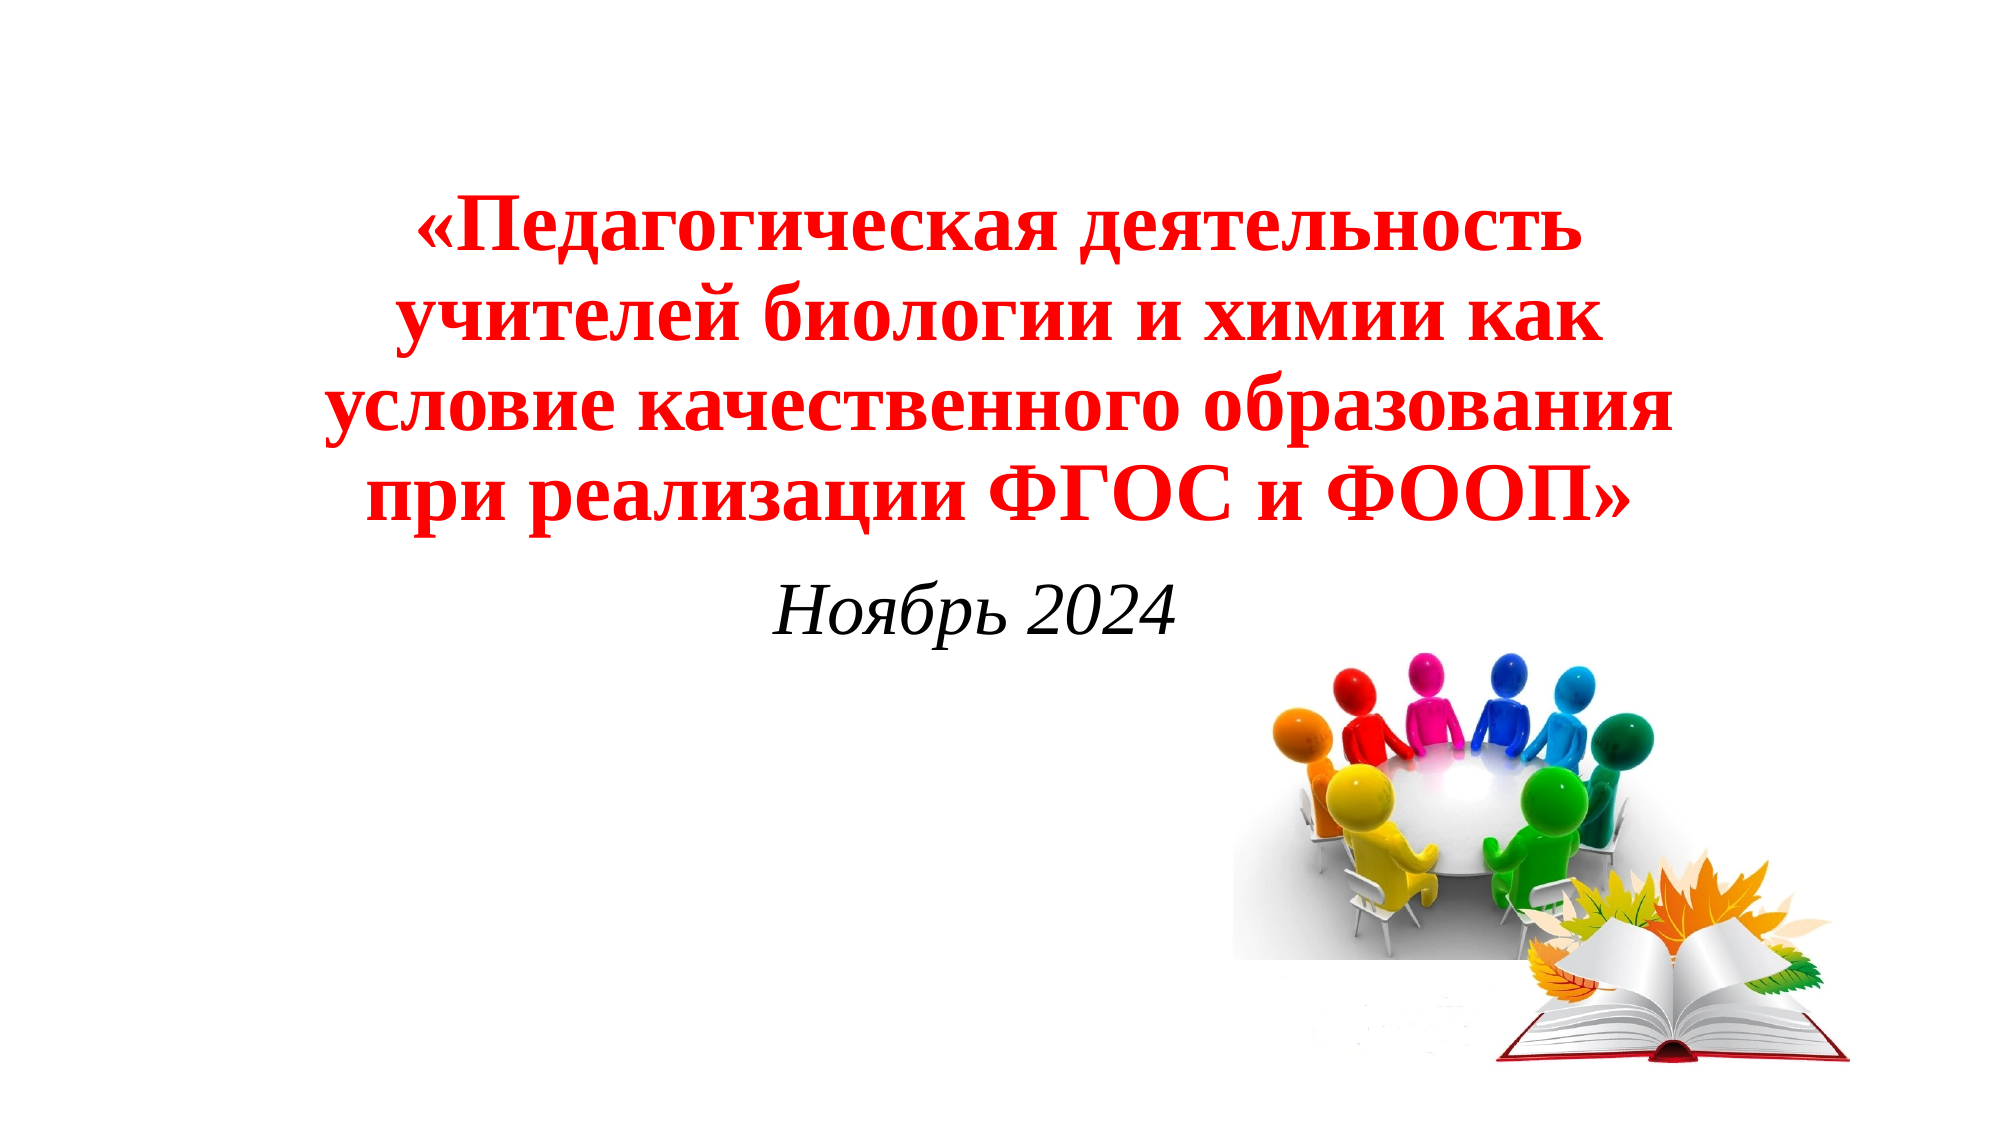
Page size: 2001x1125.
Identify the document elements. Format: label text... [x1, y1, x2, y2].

picture [1214, 630, 1851, 1071]
text_box Ноябрь 2024 [225, 562, 1726, 834]
text_box «Педагогическая деятельность учителей биологии и химии как условие качественного образования при реализации ФГОС и ФООП» [249, 154, 1750, 546]
